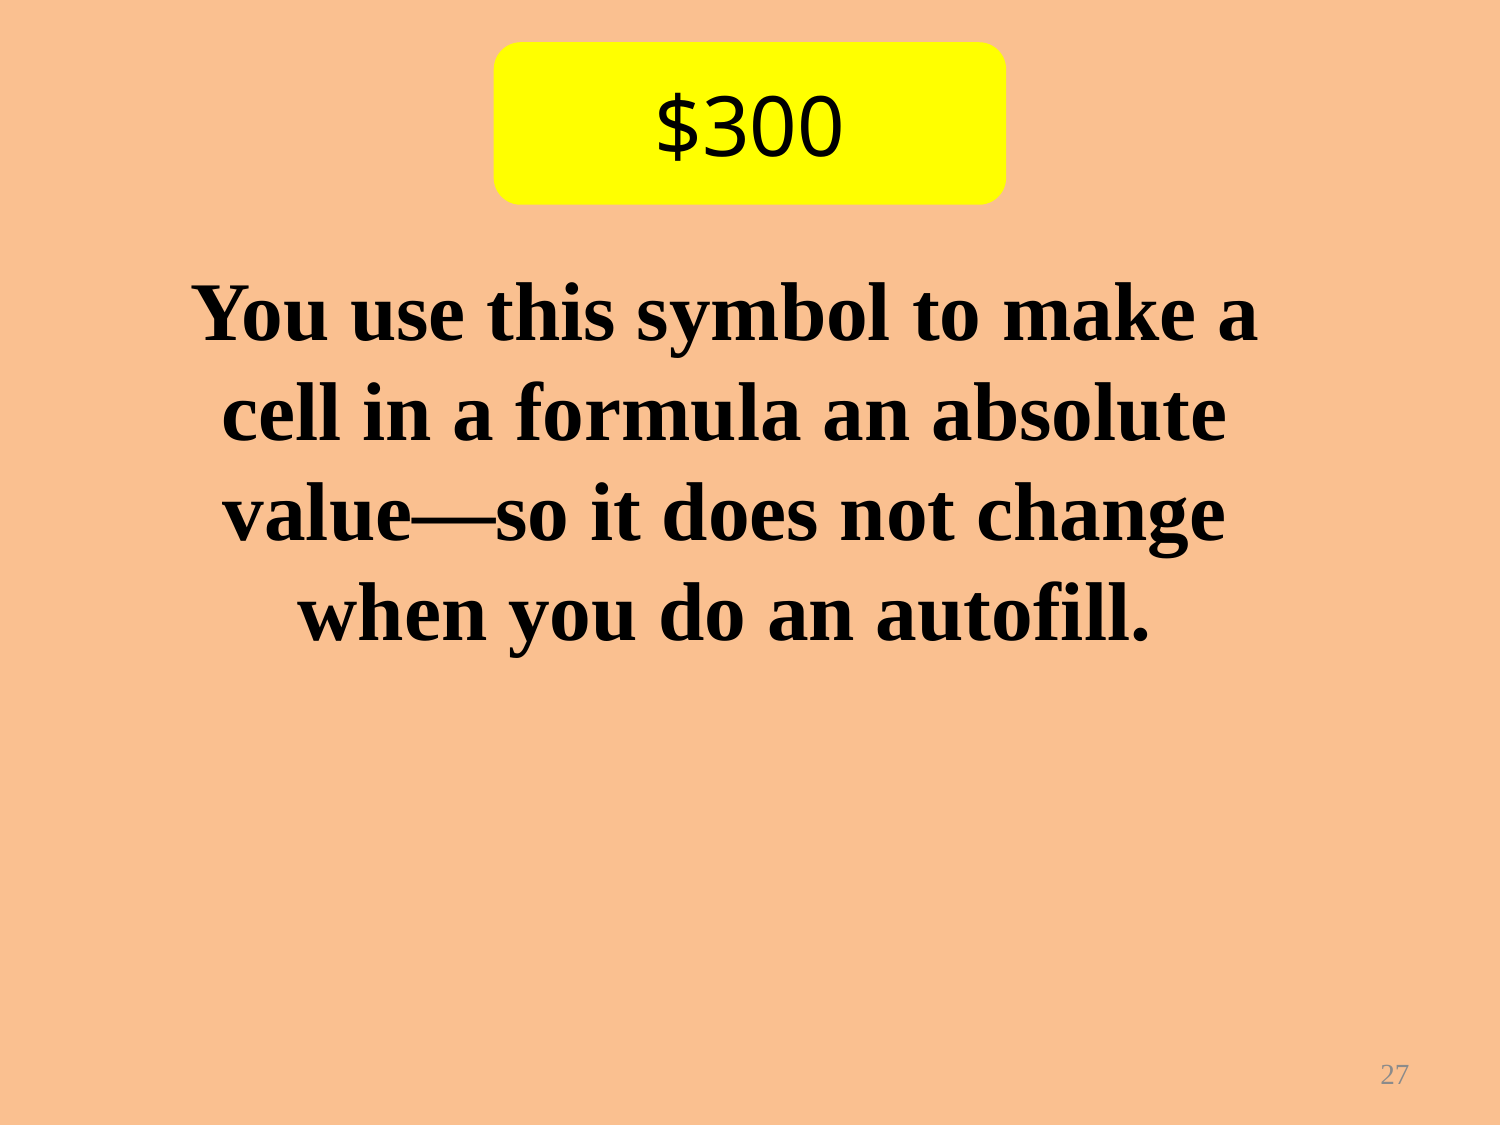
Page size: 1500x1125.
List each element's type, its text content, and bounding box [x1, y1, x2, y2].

slide_number 27 [1074, 1042, 1425, 1103]
text_box You use this symbol to make a cell in a formula an absolute value—so it does not change when you do an autofill. [124, 249, 1325, 785]
text_box $300 [493, 42, 1007, 205]
